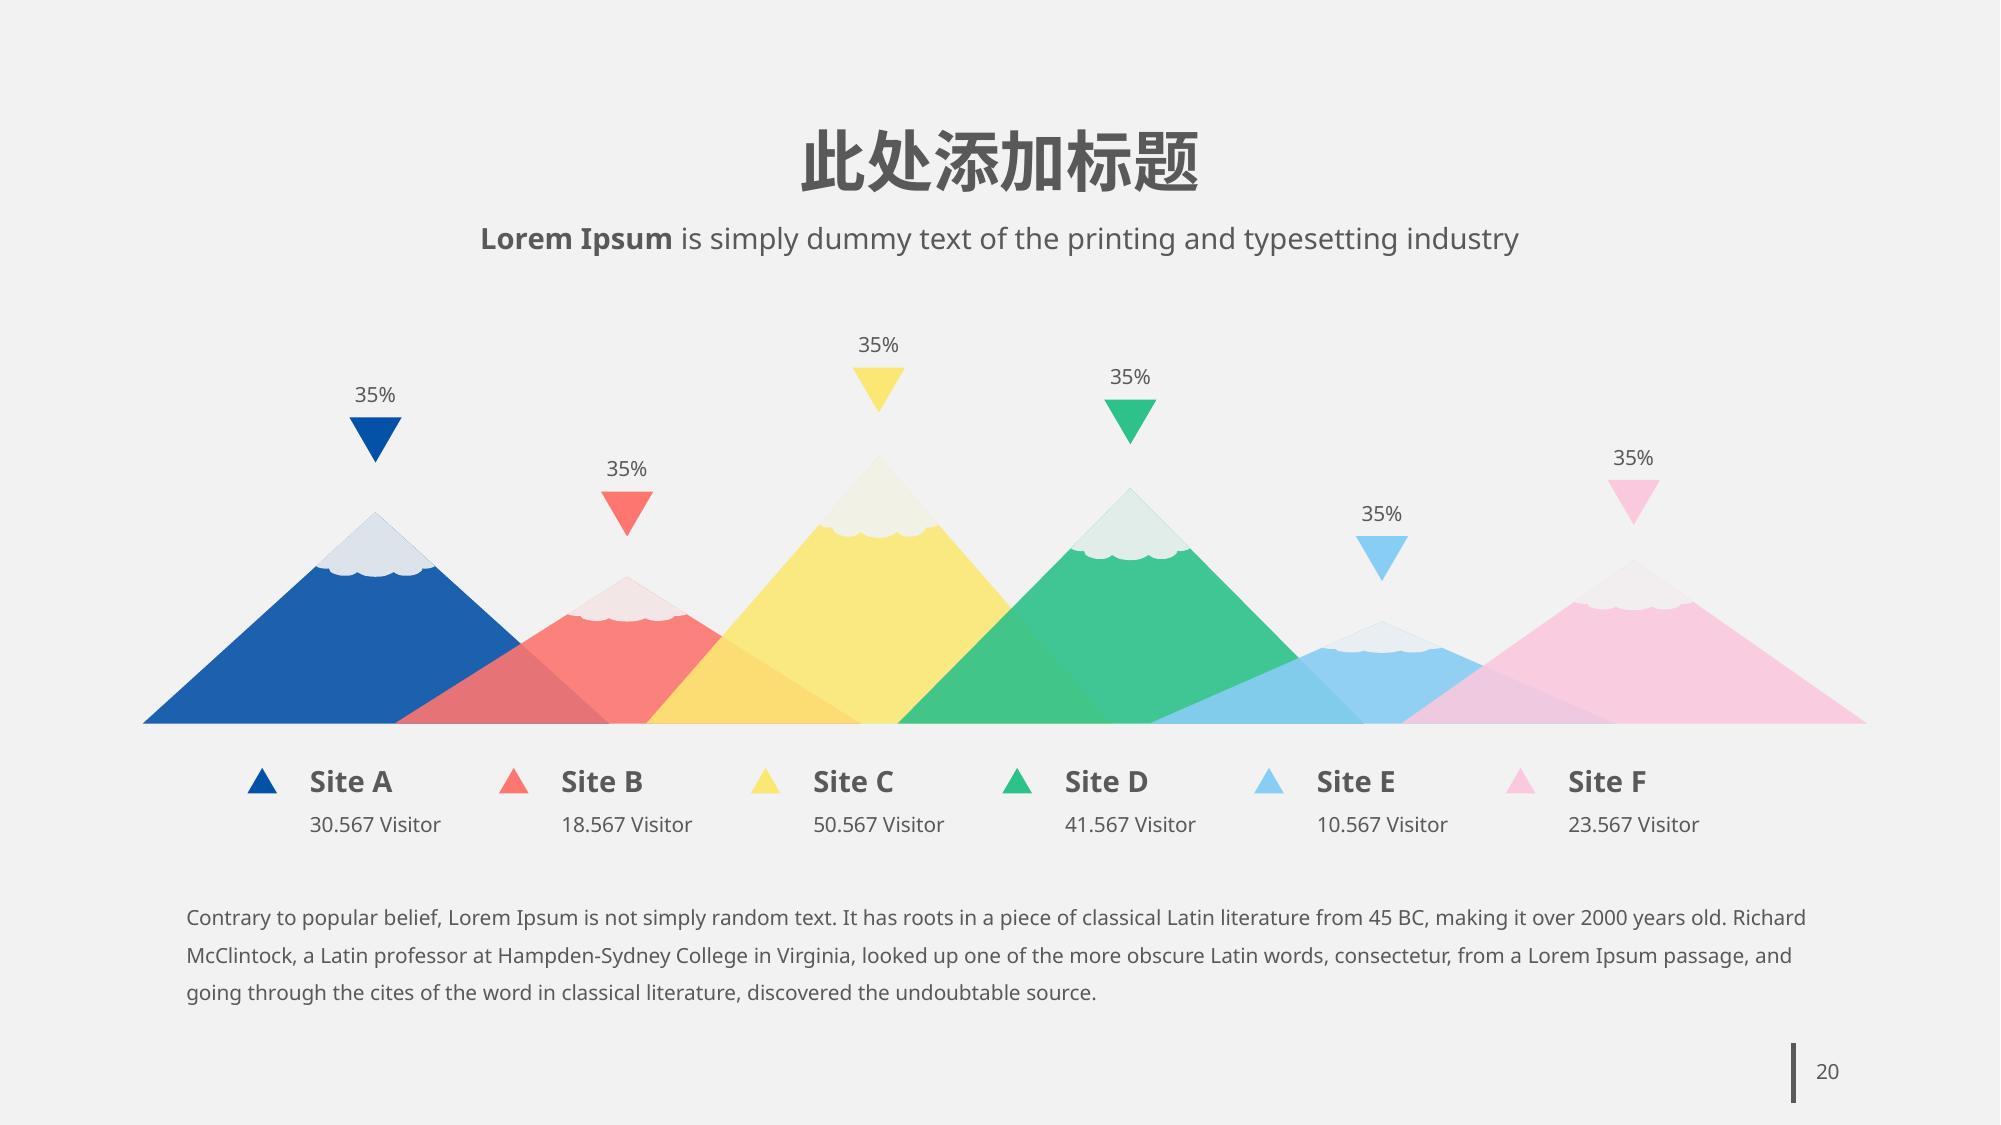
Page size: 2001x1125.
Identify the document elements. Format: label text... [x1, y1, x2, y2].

text_box Contrary to popular belief, Lorem Ipsum is not simply random text. It has roots in a piece of classical Latin literature from 45 BC, making it over 2000 years old. Richard McClintock, a Latin professor at Hampden-Sydney College in Virginia, looked up one of the more obscure Latin words, consectetur, from a Lorem Ipsum passage, and going through the cites of the word in classical literature, discovered the undoubtable source. [171, 885, 1863, 1013]
title 此处添加标题 [137, 59, 1863, 216]
list Lorem Ipsum is simply dummy text of the printing and typesetting industry [137, 216, 1863, 271]
text_box 20 [1796, 1042, 1863, 1103]
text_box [247, 755, 1762, 841]
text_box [142, 324, 1868, 724]
